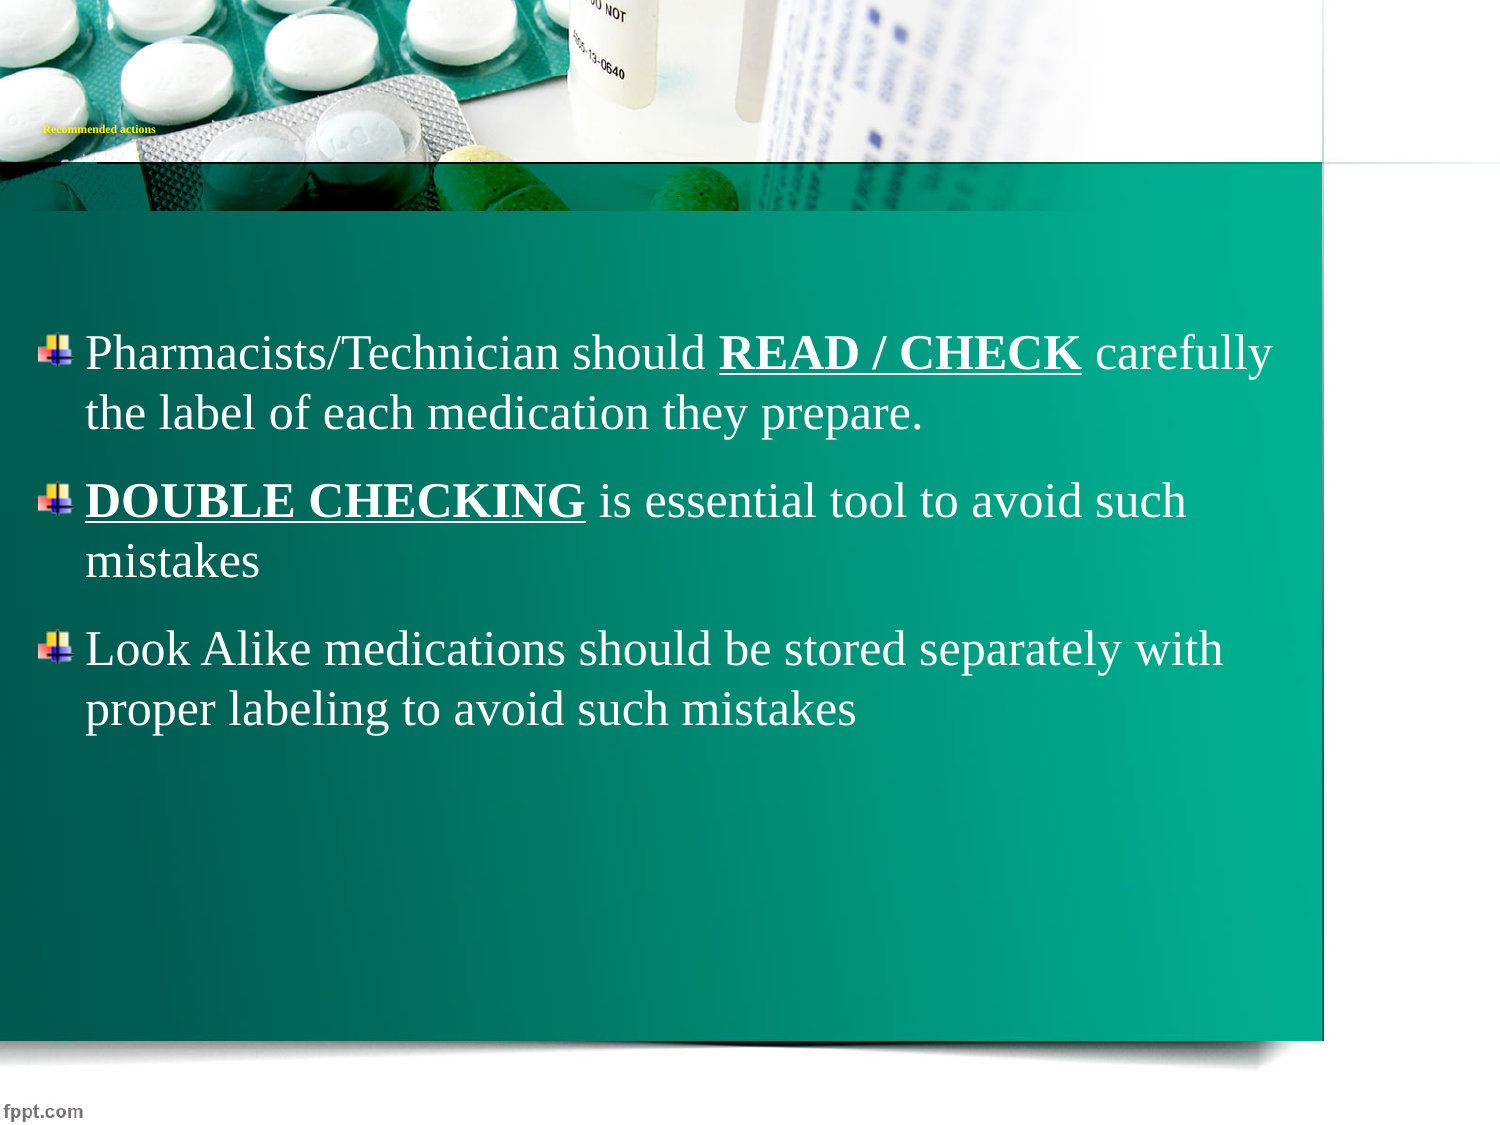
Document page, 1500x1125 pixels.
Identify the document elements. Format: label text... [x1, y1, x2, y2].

picture [38, 628, 74, 664]
picture [38, 480, 74, 516]
title Recommended actions [27, 61, 1450, 183]
list Pharmacists/Technician should READ / CHECK carefully the label of each medication they prepare. DOUBLE CHECKING is essential tool to avoid such mistakes Look Alike medications should be stored separately with proper labeling to avoid such mistakes [0, 311, 1302, 909]
picture [38, 331, 74, 367]
picture [0, 0, 1500, 1125]
